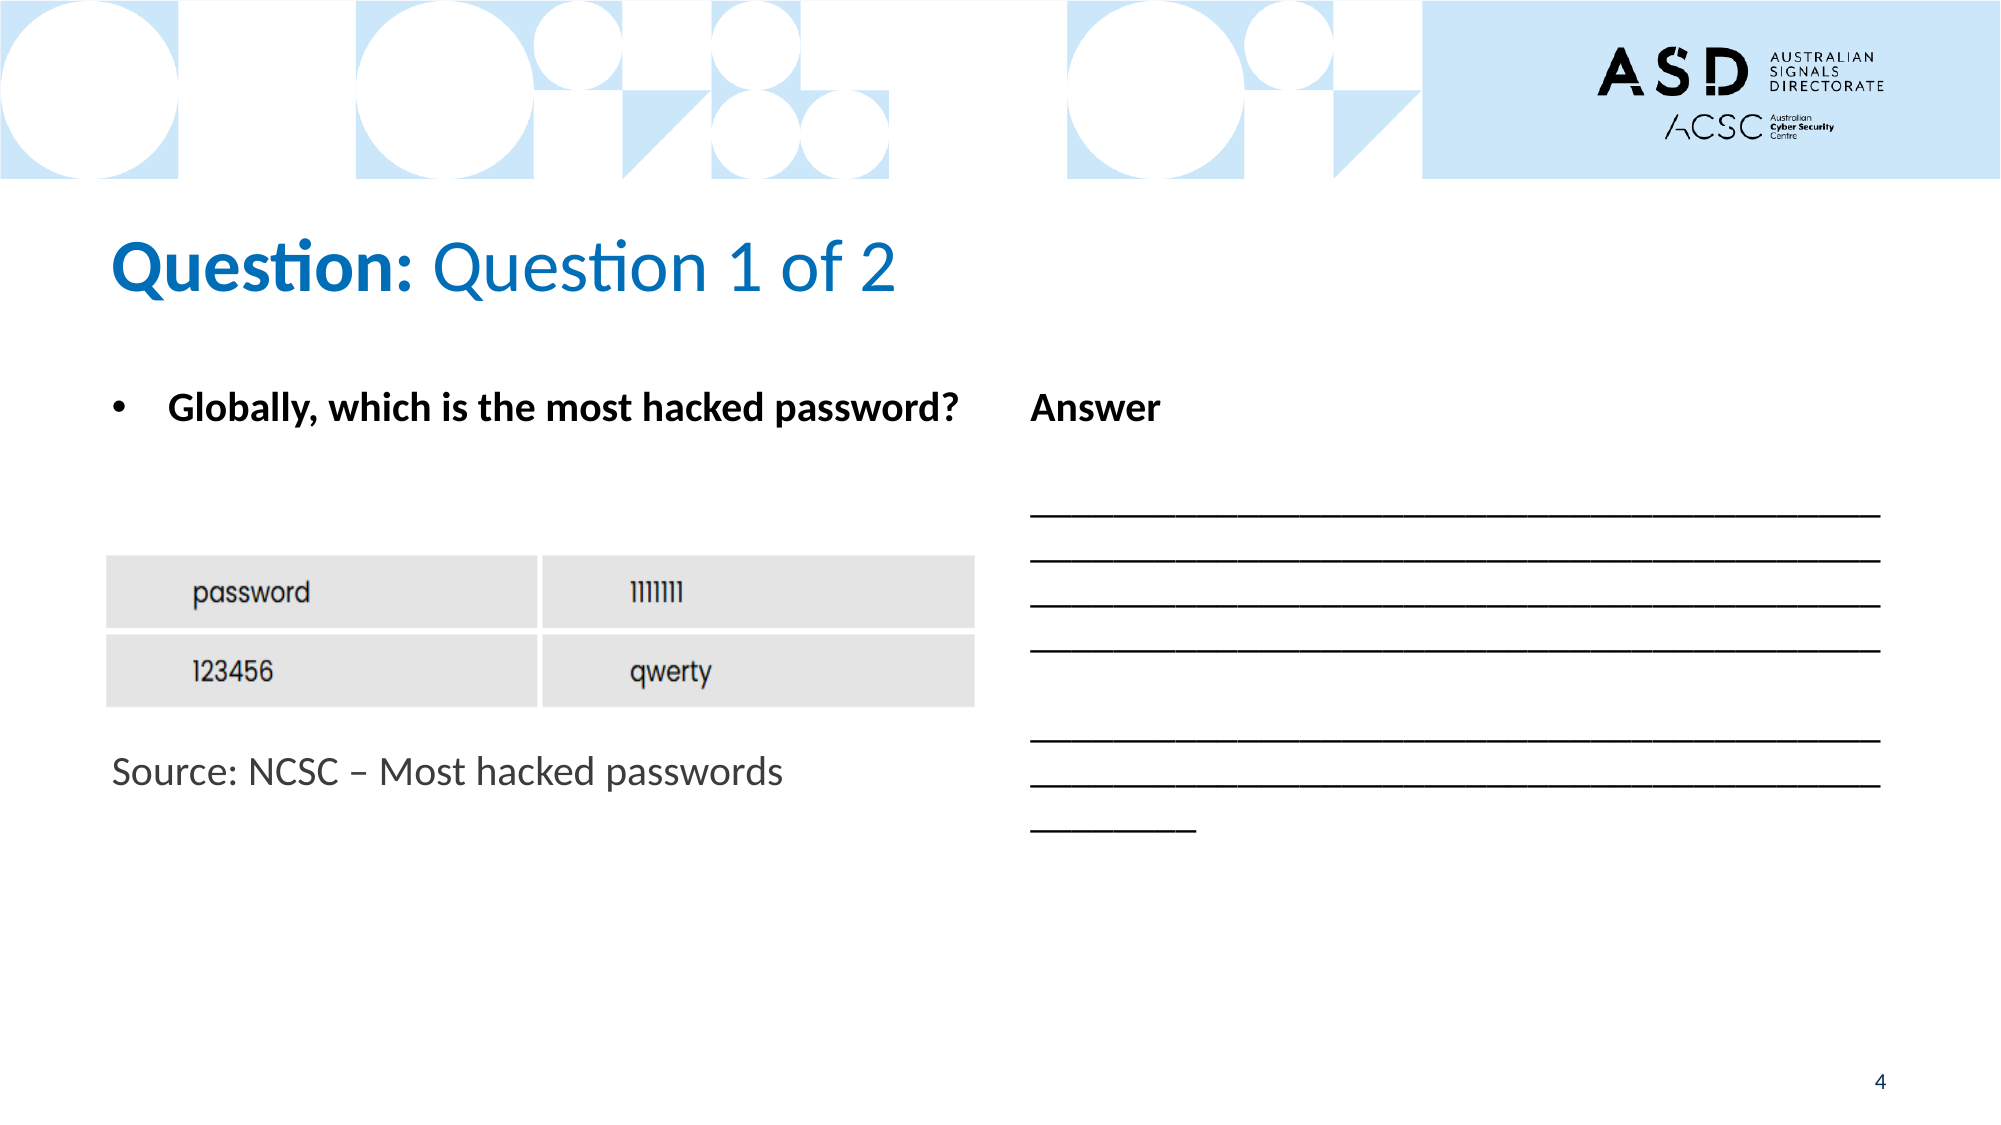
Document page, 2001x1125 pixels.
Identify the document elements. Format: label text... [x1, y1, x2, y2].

title Question: Question 1 of 2 [96, 207, 1902, 328]
picture [97, 546, 987, 717]
picture [0, 0, 2001, 179]
slide_number 4 [1799, 1050, 1902, 1111]
list Answer ____________________________________________________________________________________________________________________________________________________________________ __________________________________________________________________________________________ [1015, 378, 1902, 1007]
list Globally, which is the most hacked password? Source: NCSC – Most hacked passwords [96, 378, 983, 1007]
